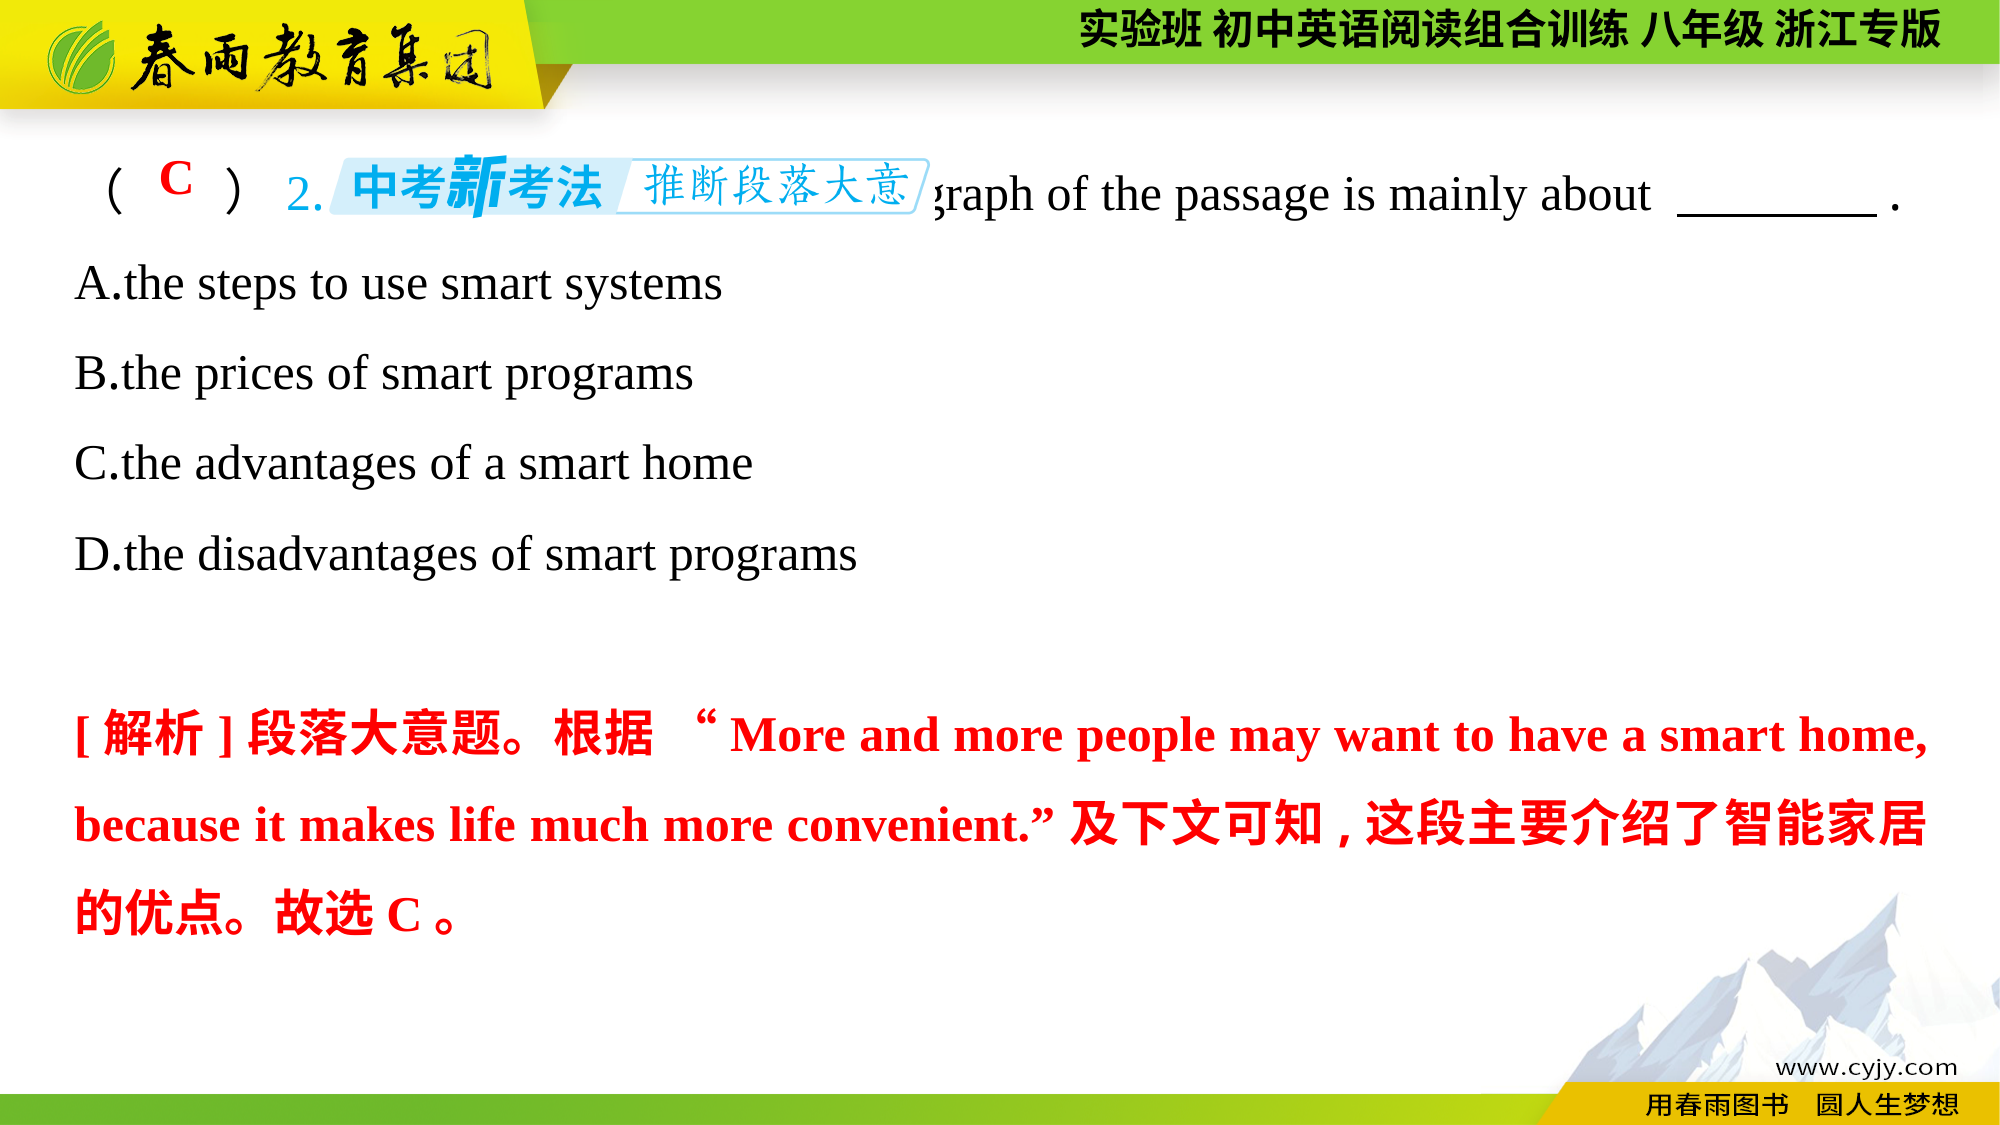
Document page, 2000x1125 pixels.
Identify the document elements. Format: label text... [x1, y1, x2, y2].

list （ ）2. The third paragraph of the passage is mainly about . A.the steps to use smart systems B.the prices of smart programs C.the advantages of a smart home D.the disadvantages of smart programs [59, 122, 1944, 664]
text_box [解析]段落大意题。根据 “More and more people may want to have a smart home, because it makes life much more convenient.”及下文可知,这段主要介绍了智能家居的优点。故选C。 [59, 664, 1944, 950]
text_box C [143, 137, 210, 213]
picture [0, 0, 2000, 1125]
